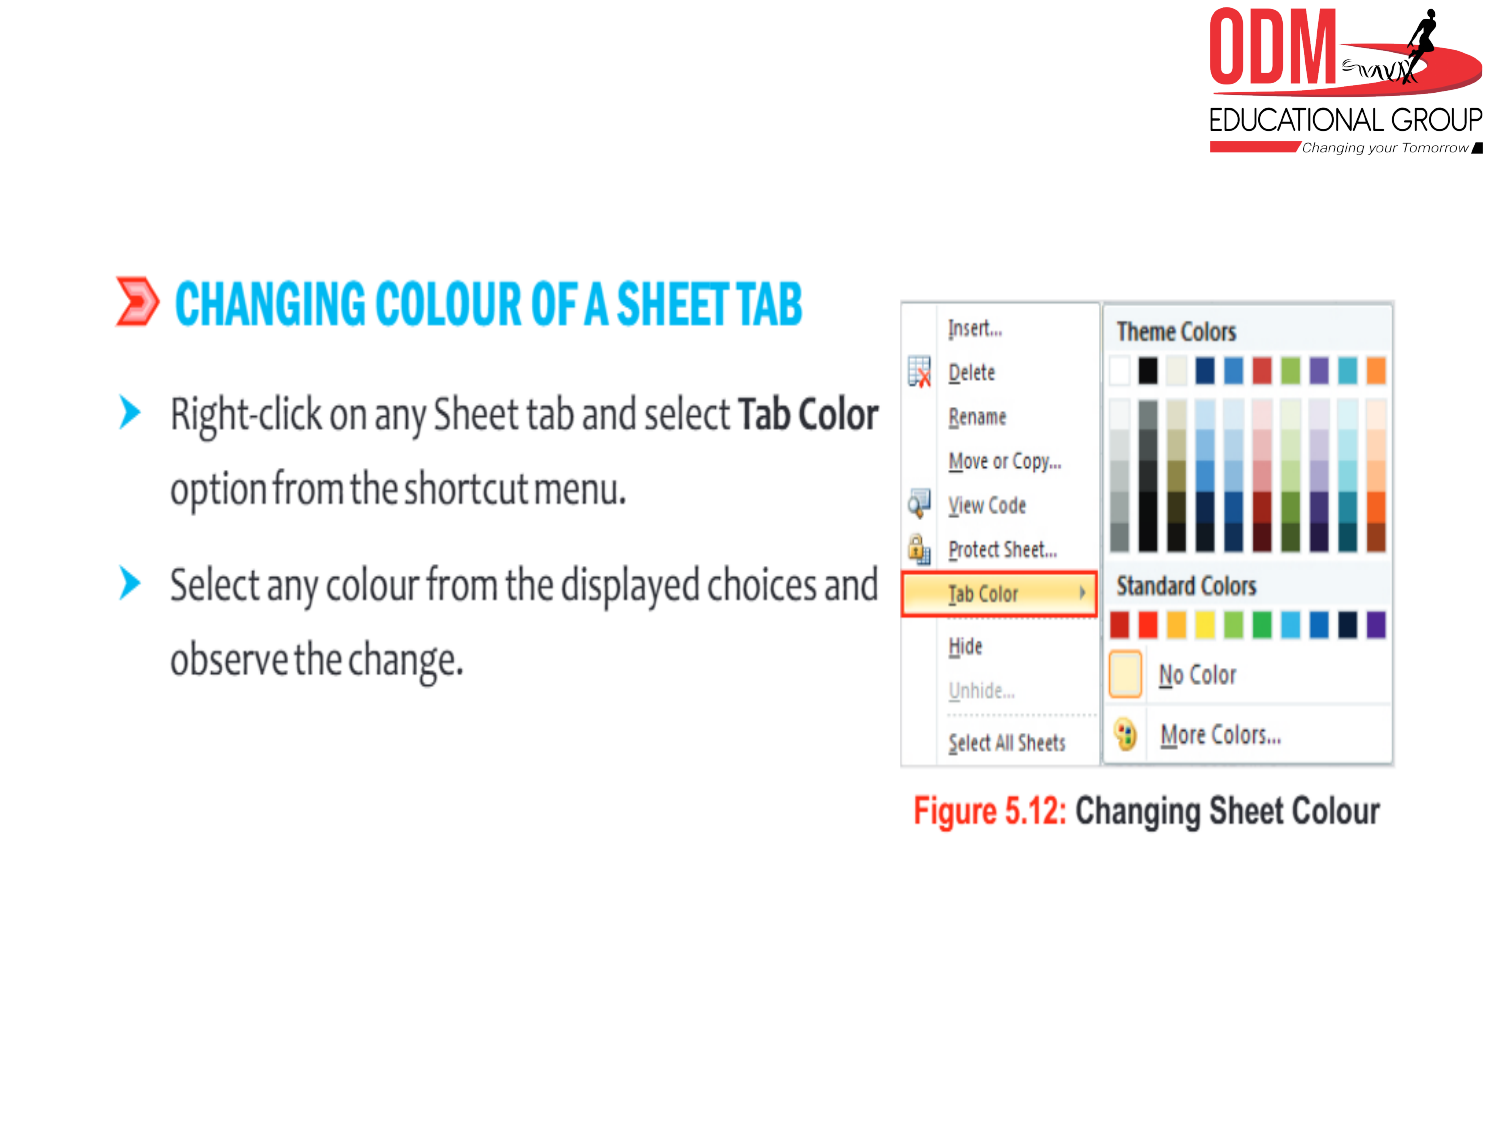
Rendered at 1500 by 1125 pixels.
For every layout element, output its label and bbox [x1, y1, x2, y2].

picture [1210, 6, 1483, 156]
list [74, 255, 1426, 838]
